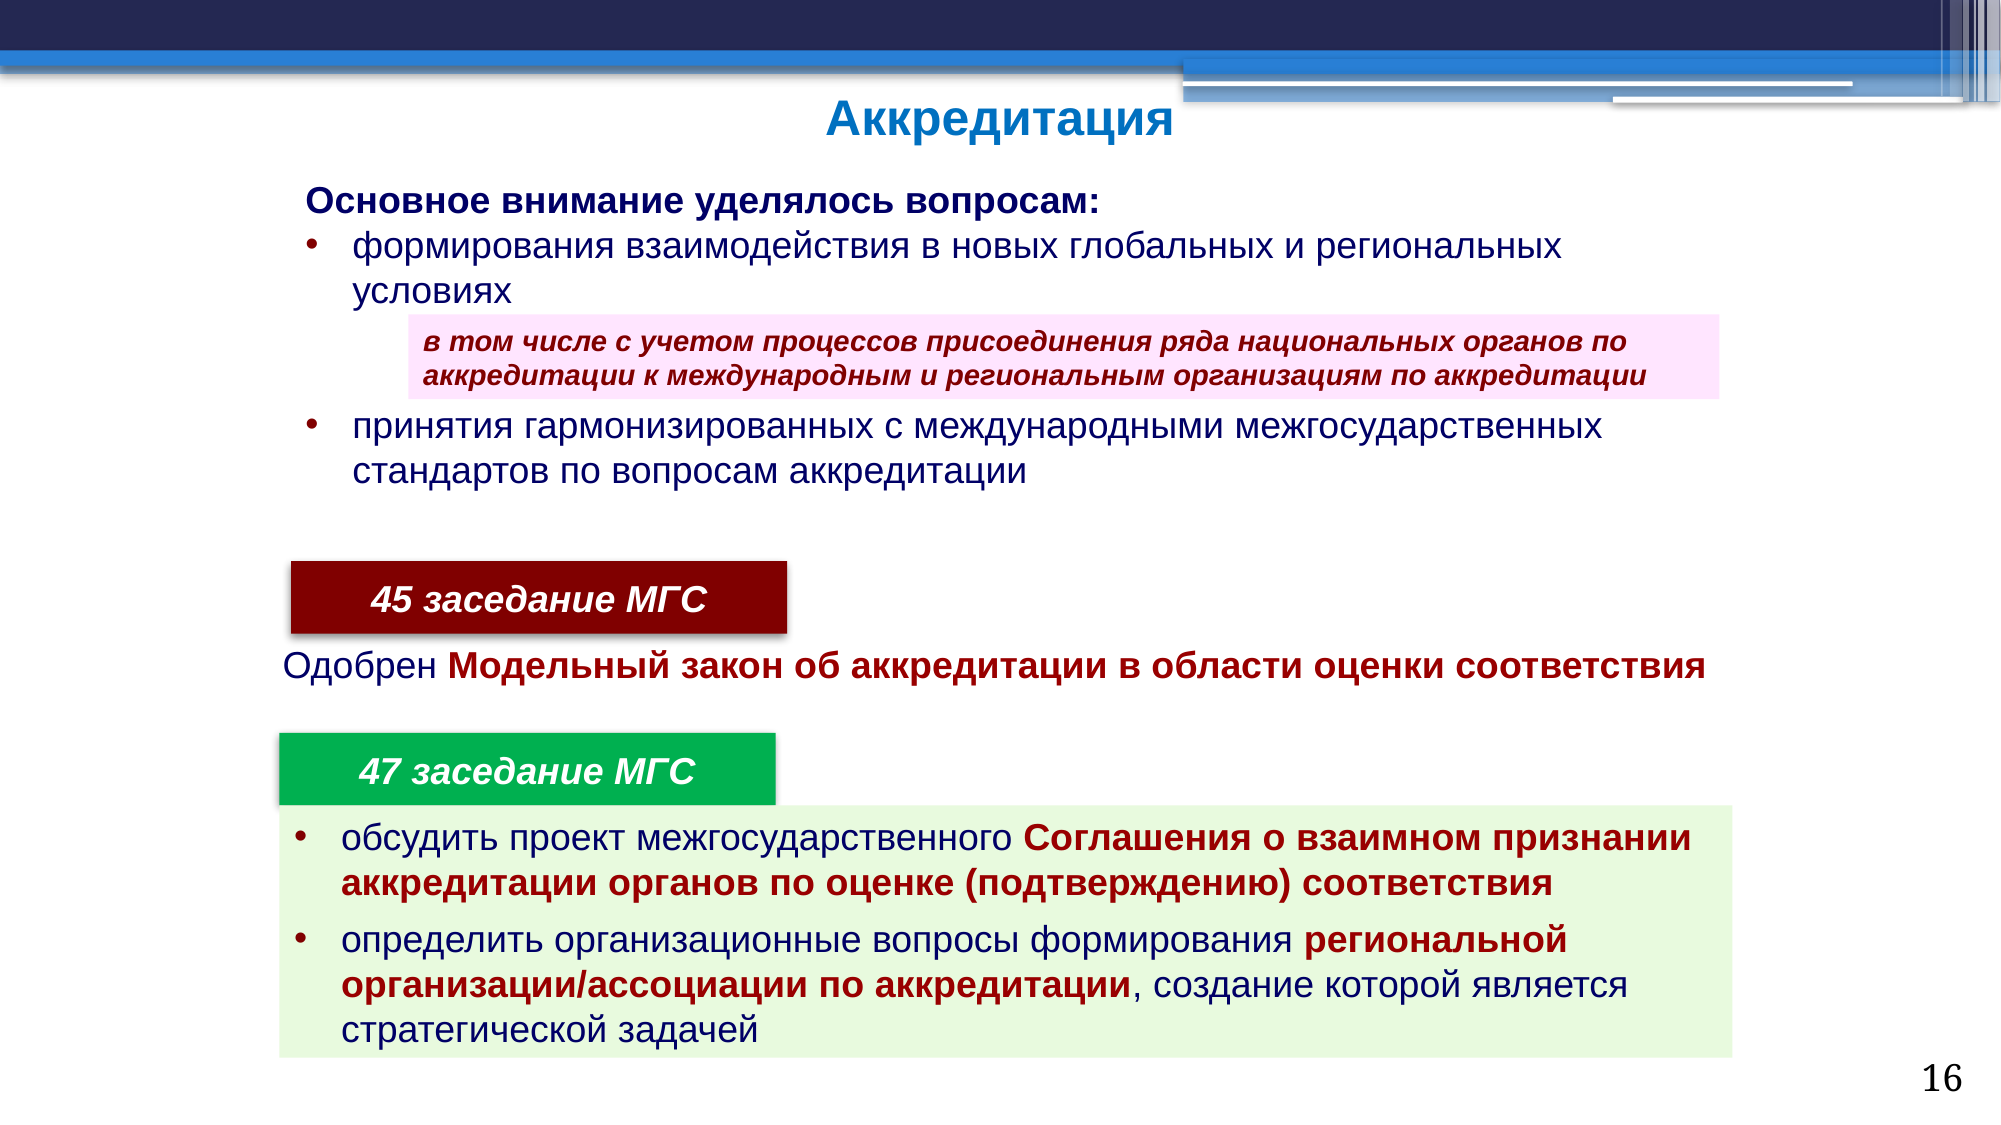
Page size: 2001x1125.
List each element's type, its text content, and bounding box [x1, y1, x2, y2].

text_box 47 заседание МГС [279, 732, 776, 805]
text_box Аккредитация [278, 53, 1722, 177]
text_box обсудить проект межгосударственного Соглашения о взаимном признании аккредитации органов по оценке (подтверждению) соответствия определить организационные вопросы формирования региональной организации/ассоциации по аккредитации, создание которой является стратегической задачей [279, 805, 1733, 1058]
slide_number 16 [1811, 1046, 1979, 1107]
text_box Основное внимание уделялось вопросам: формирования взаимодействия в новых глобальных и региональных условиях принятия гармонизированных с международными межгосударственных стандартов по вопросам аккредитации [290, 168, 1744, 498]
text_box в том числе с учетом процессов присоединения ряда национальных органов по аккредитации к международным и региональным организациям по аккредитации [408, 314, 1720, 400]
text_box Одобрен Модельный закон об аккредитации в области оценки соответствия [267, 633, 1745, 694]
text_box 45 заседание МГС [291, 561, 788, 634]
